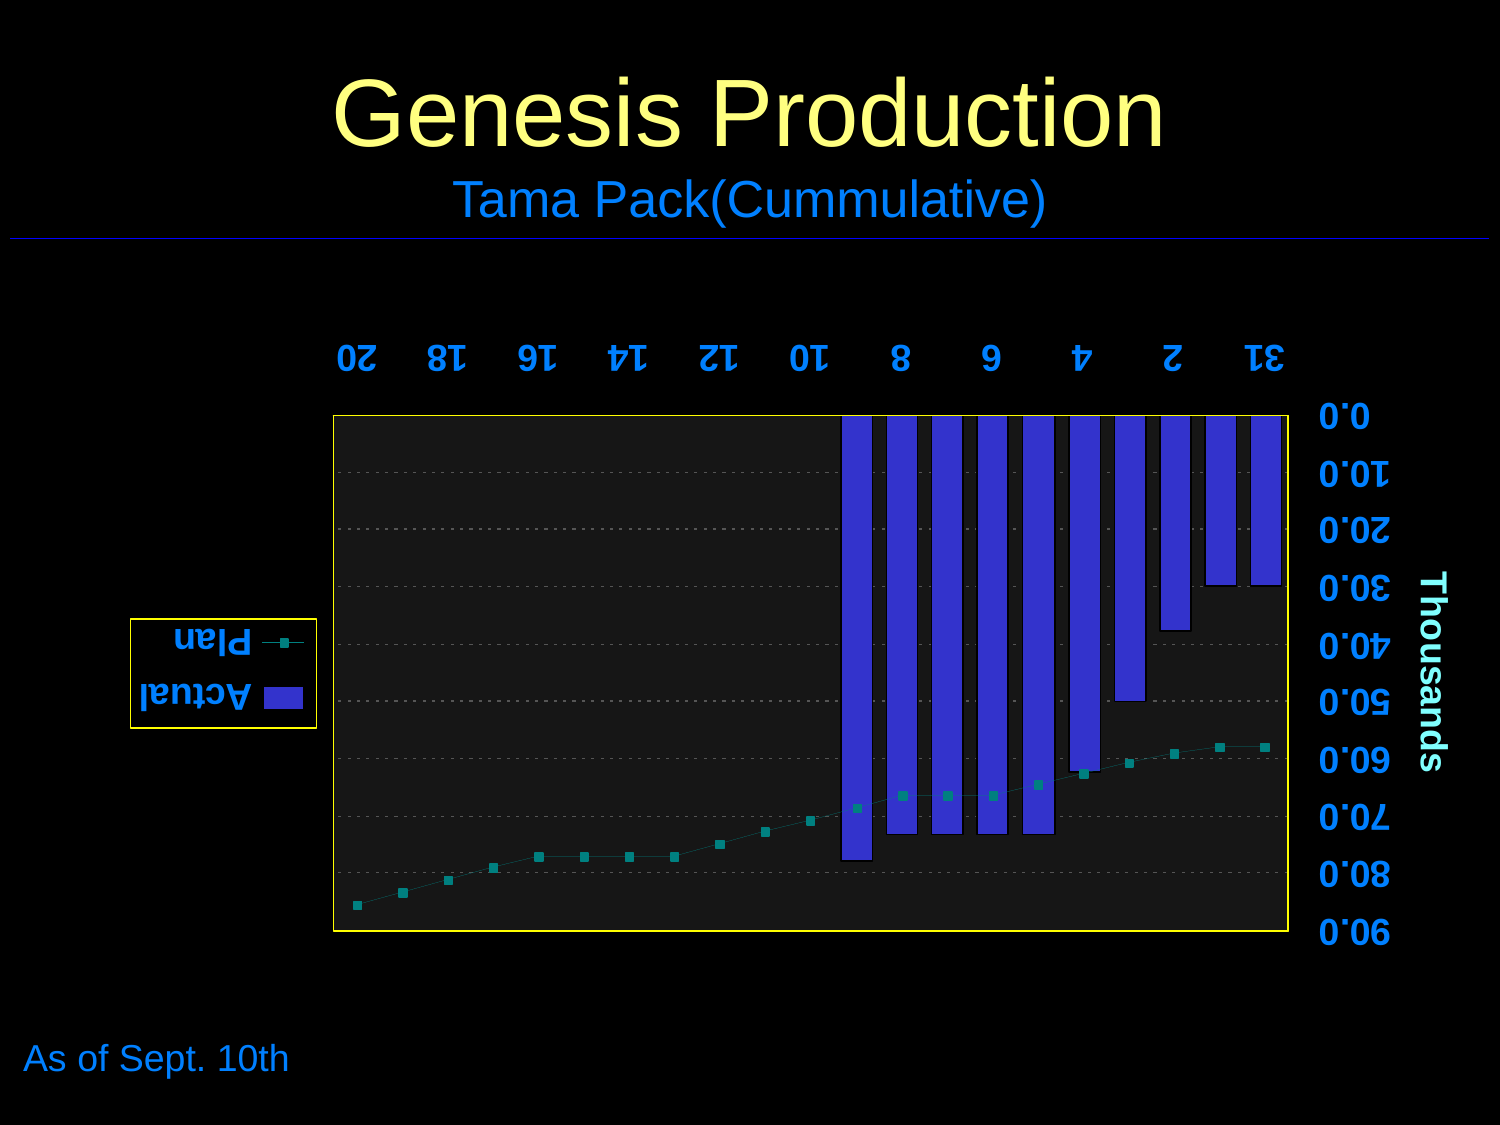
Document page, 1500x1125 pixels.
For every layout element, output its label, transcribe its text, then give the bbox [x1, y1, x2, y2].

title Genesis Production Tama Pack(Cummulative) [10, 42, 1490, 237]
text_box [114, 299, 1490, 988]
text_box As of Sept. 10th [8, 1027, 293, 1082]
